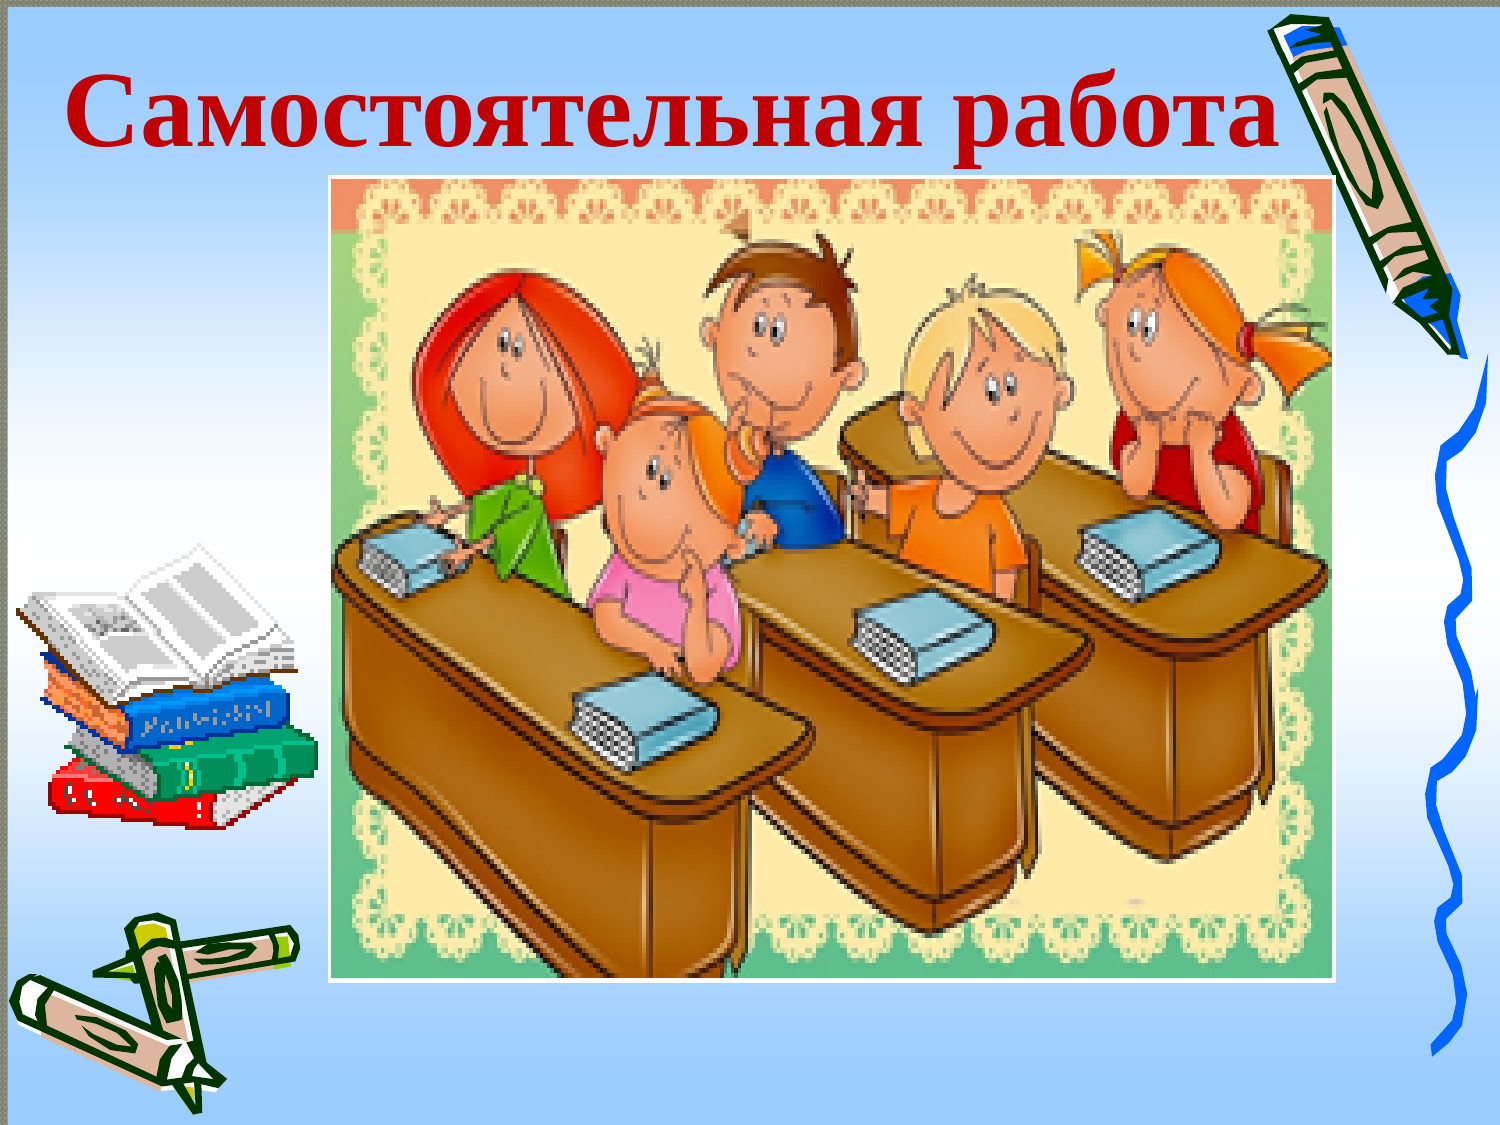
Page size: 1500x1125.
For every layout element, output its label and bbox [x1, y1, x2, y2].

text_box [7, 7, 1500, 1125]
picture [0, 175, 1337, 984]
